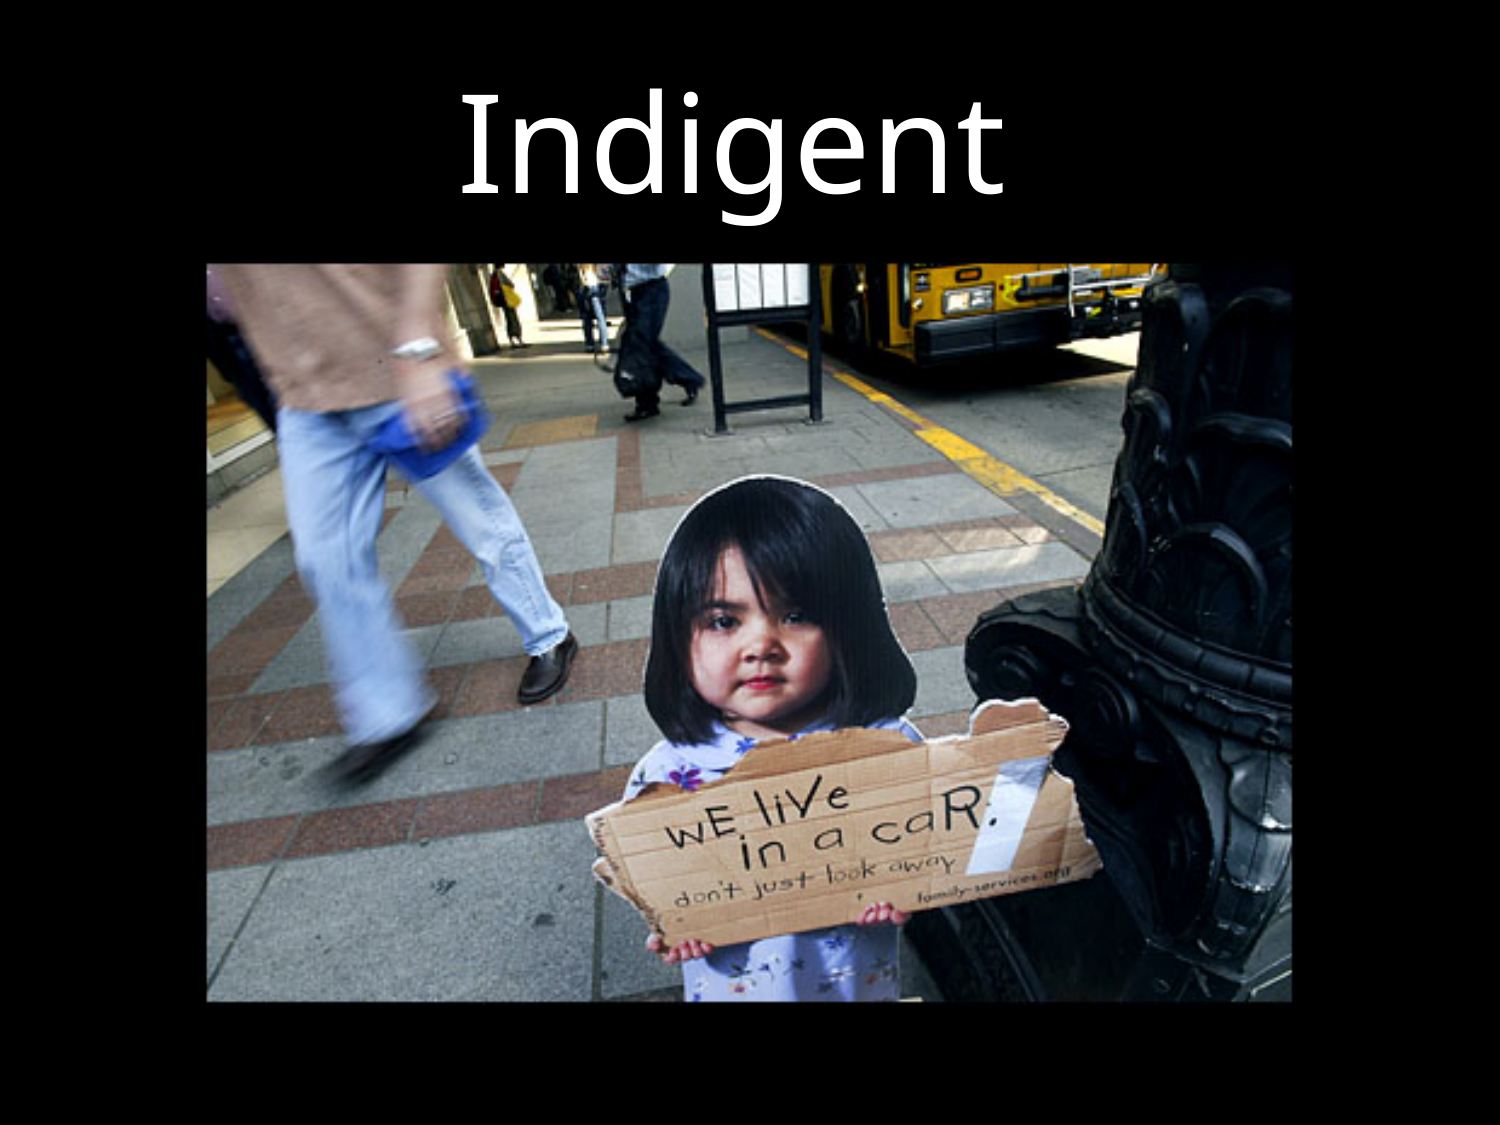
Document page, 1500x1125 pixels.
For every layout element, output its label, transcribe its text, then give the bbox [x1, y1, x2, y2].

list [74, 262, 1426, 1006]
title Indigent [75, 45, 1425, 233]
